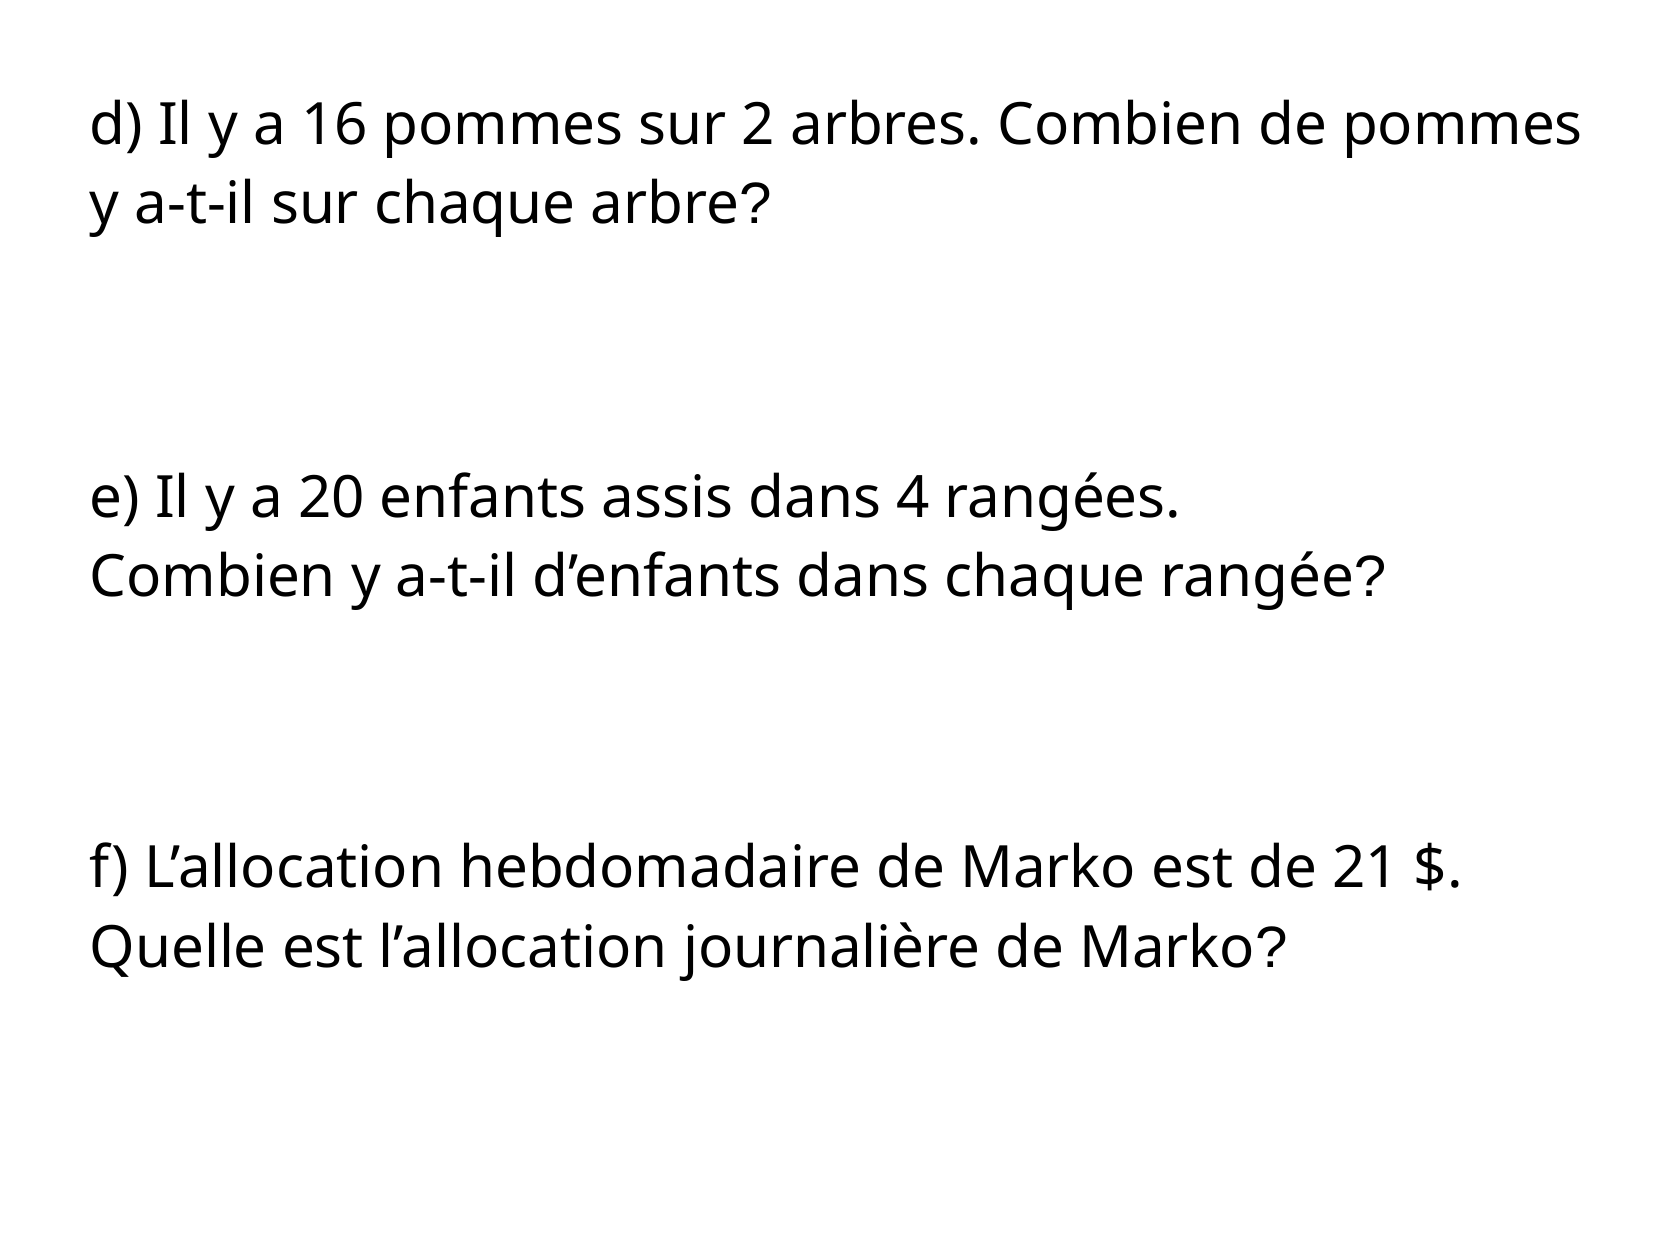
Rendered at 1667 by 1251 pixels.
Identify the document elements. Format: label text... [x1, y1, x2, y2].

text_box d) Il y a 16 pommes sur 2 arbres. Combien de pommes y a-t-il sur chaque arbre? [74, 68, 1609, 243]
text_box f) L’allocation hebdomadaire de Marko est de 21 $. Quelle est l’allocation journalière de Marko? [74, 812, 1609, 987]
text_box e) Il y a 20 enfants assis dans 4 rangées. Combien y a-t-il d’enfants dans chaque rangée? [74, 441, 1609, 616]
